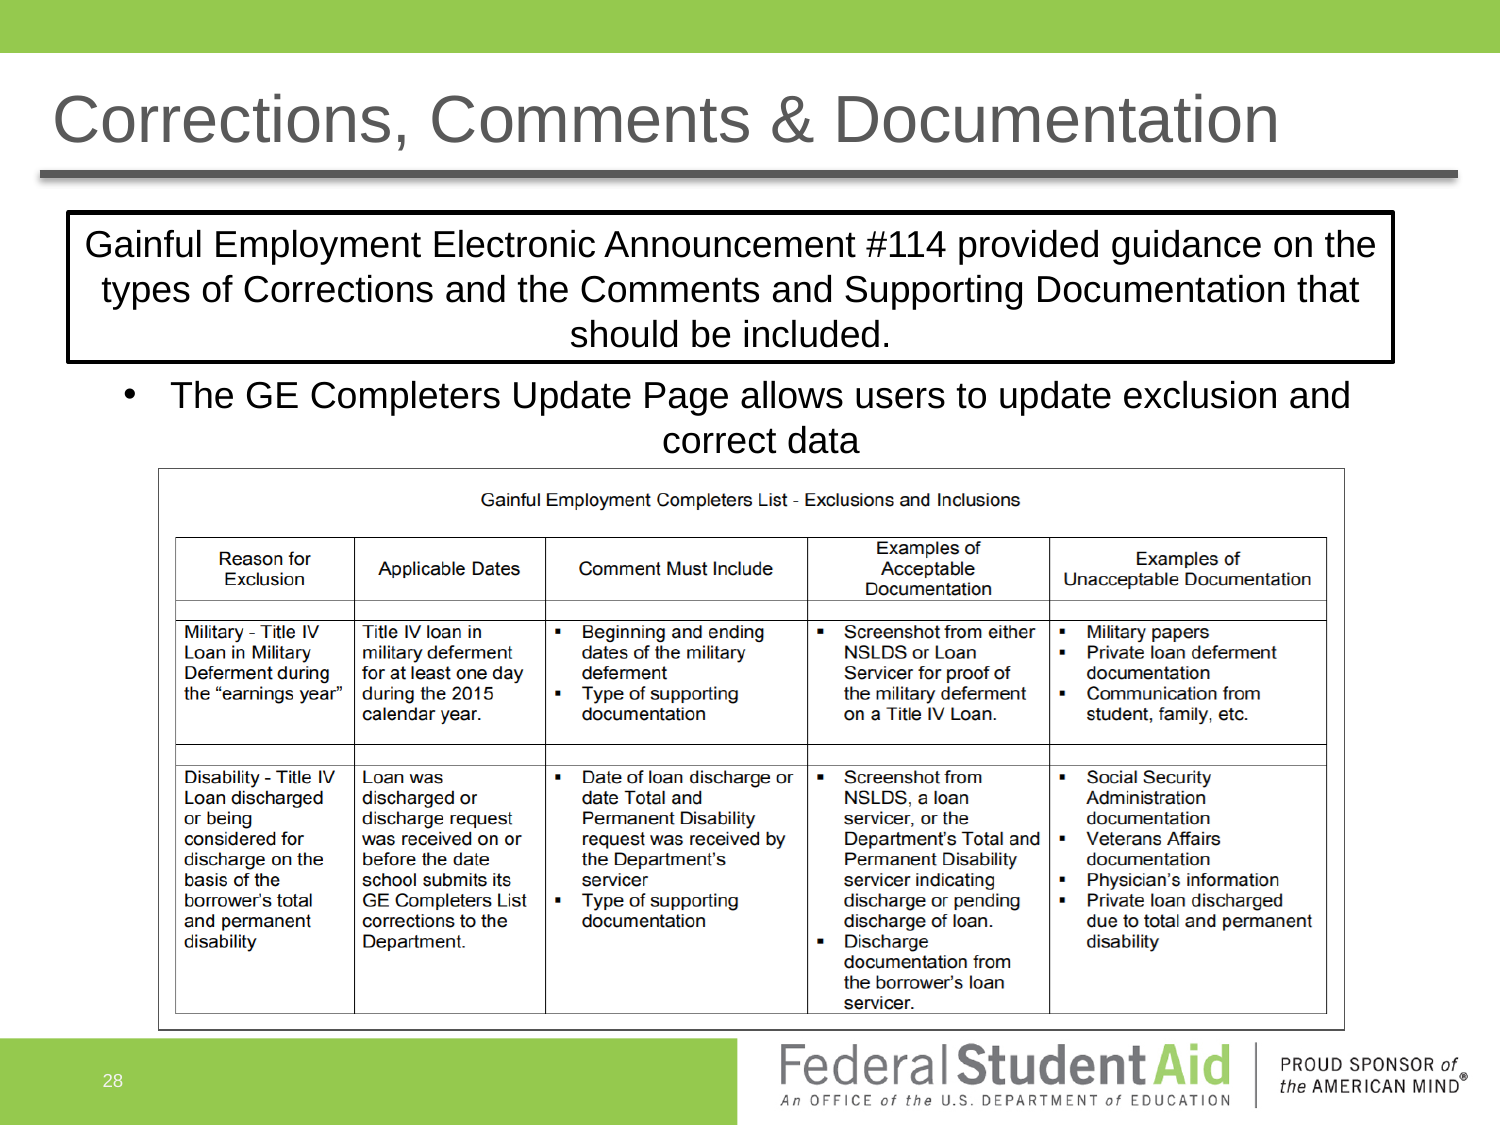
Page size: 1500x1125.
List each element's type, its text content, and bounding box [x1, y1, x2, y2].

title Corrections, Comments & Documentation [37, 67, 1479, 175]
text_box The GE Completers Update Page allows users to update exclusion and correct data [99, 363, 1375, 469]
text_box Gainful Employment Electronic Announcement #114 provided guidance on the types of Corrections and the Comments and Supporting Documentation that should be included. [66, 210, 1395, 364]
slide_number 28 [87, 1050, 438, 1110]
picture [761, 1018, 1488, 1125]
picture [159, 469, 1344, 1030]
